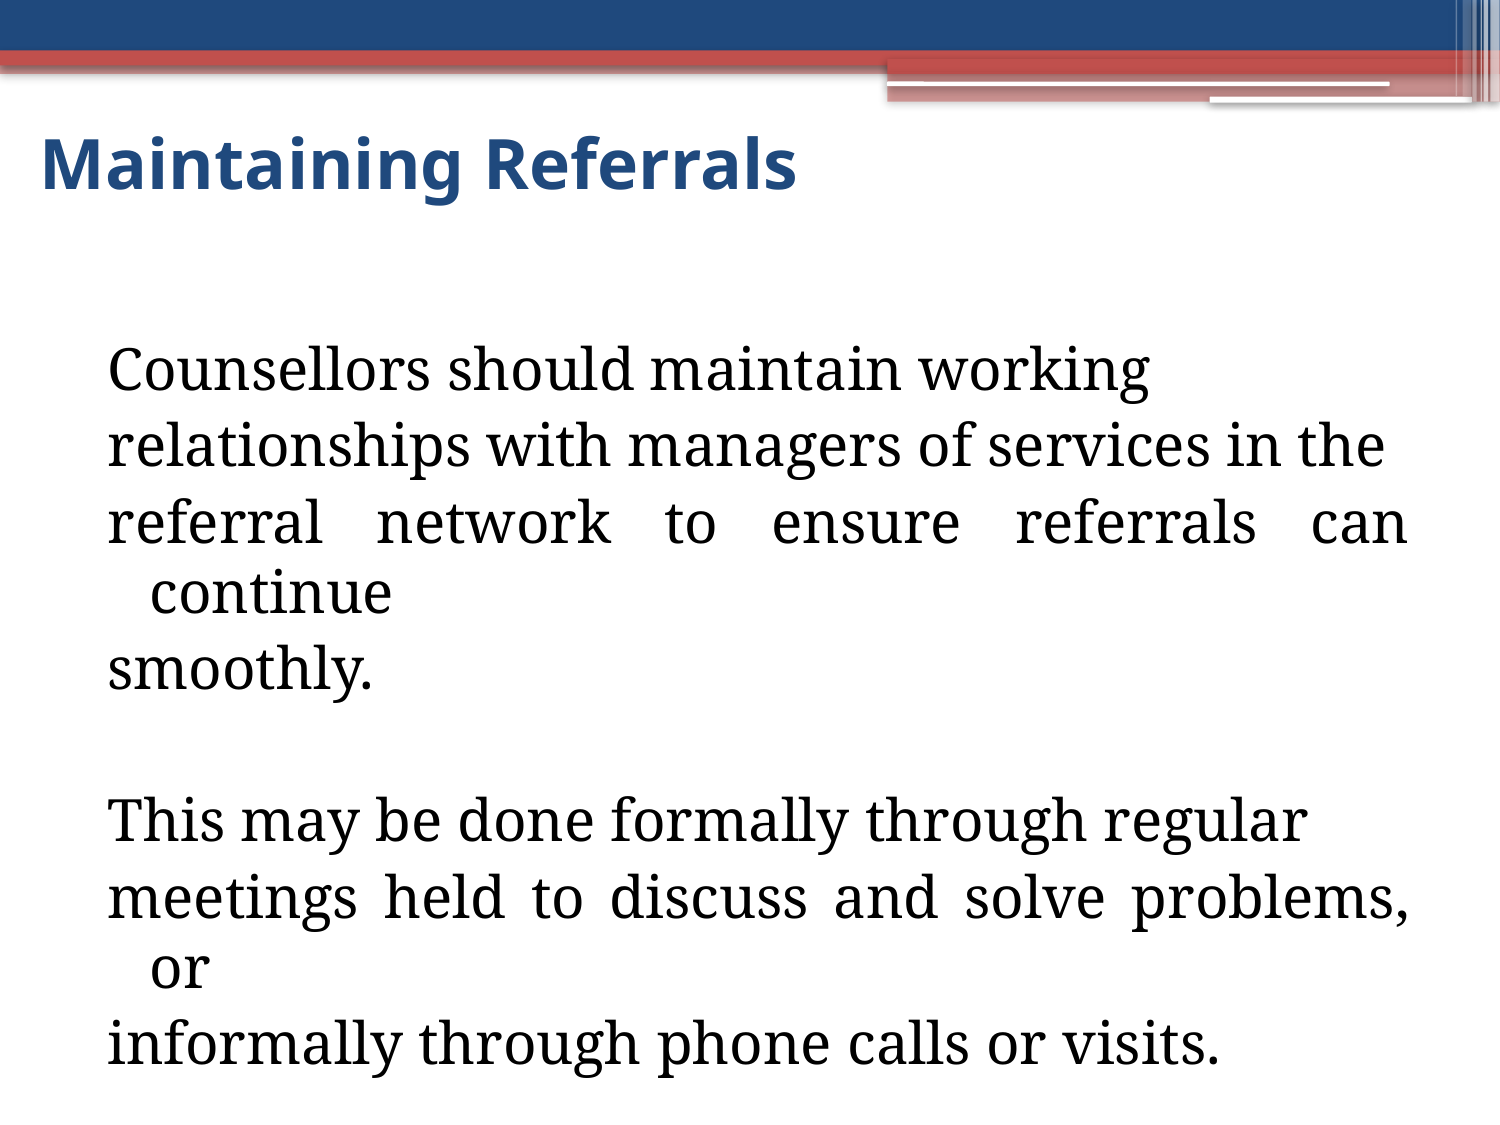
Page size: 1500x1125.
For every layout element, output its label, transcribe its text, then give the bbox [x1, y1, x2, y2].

title Maintaining Referrals [24, 112, 1375, 288]
list Counsellors should maintain working relationships with managers of services in the referral network to ensure referrals can continue smoothly. This may be done formally through regular meetings held to discuss and solve problems, or informally through phone calls or visits. [75, 324, 1425, 1035]
